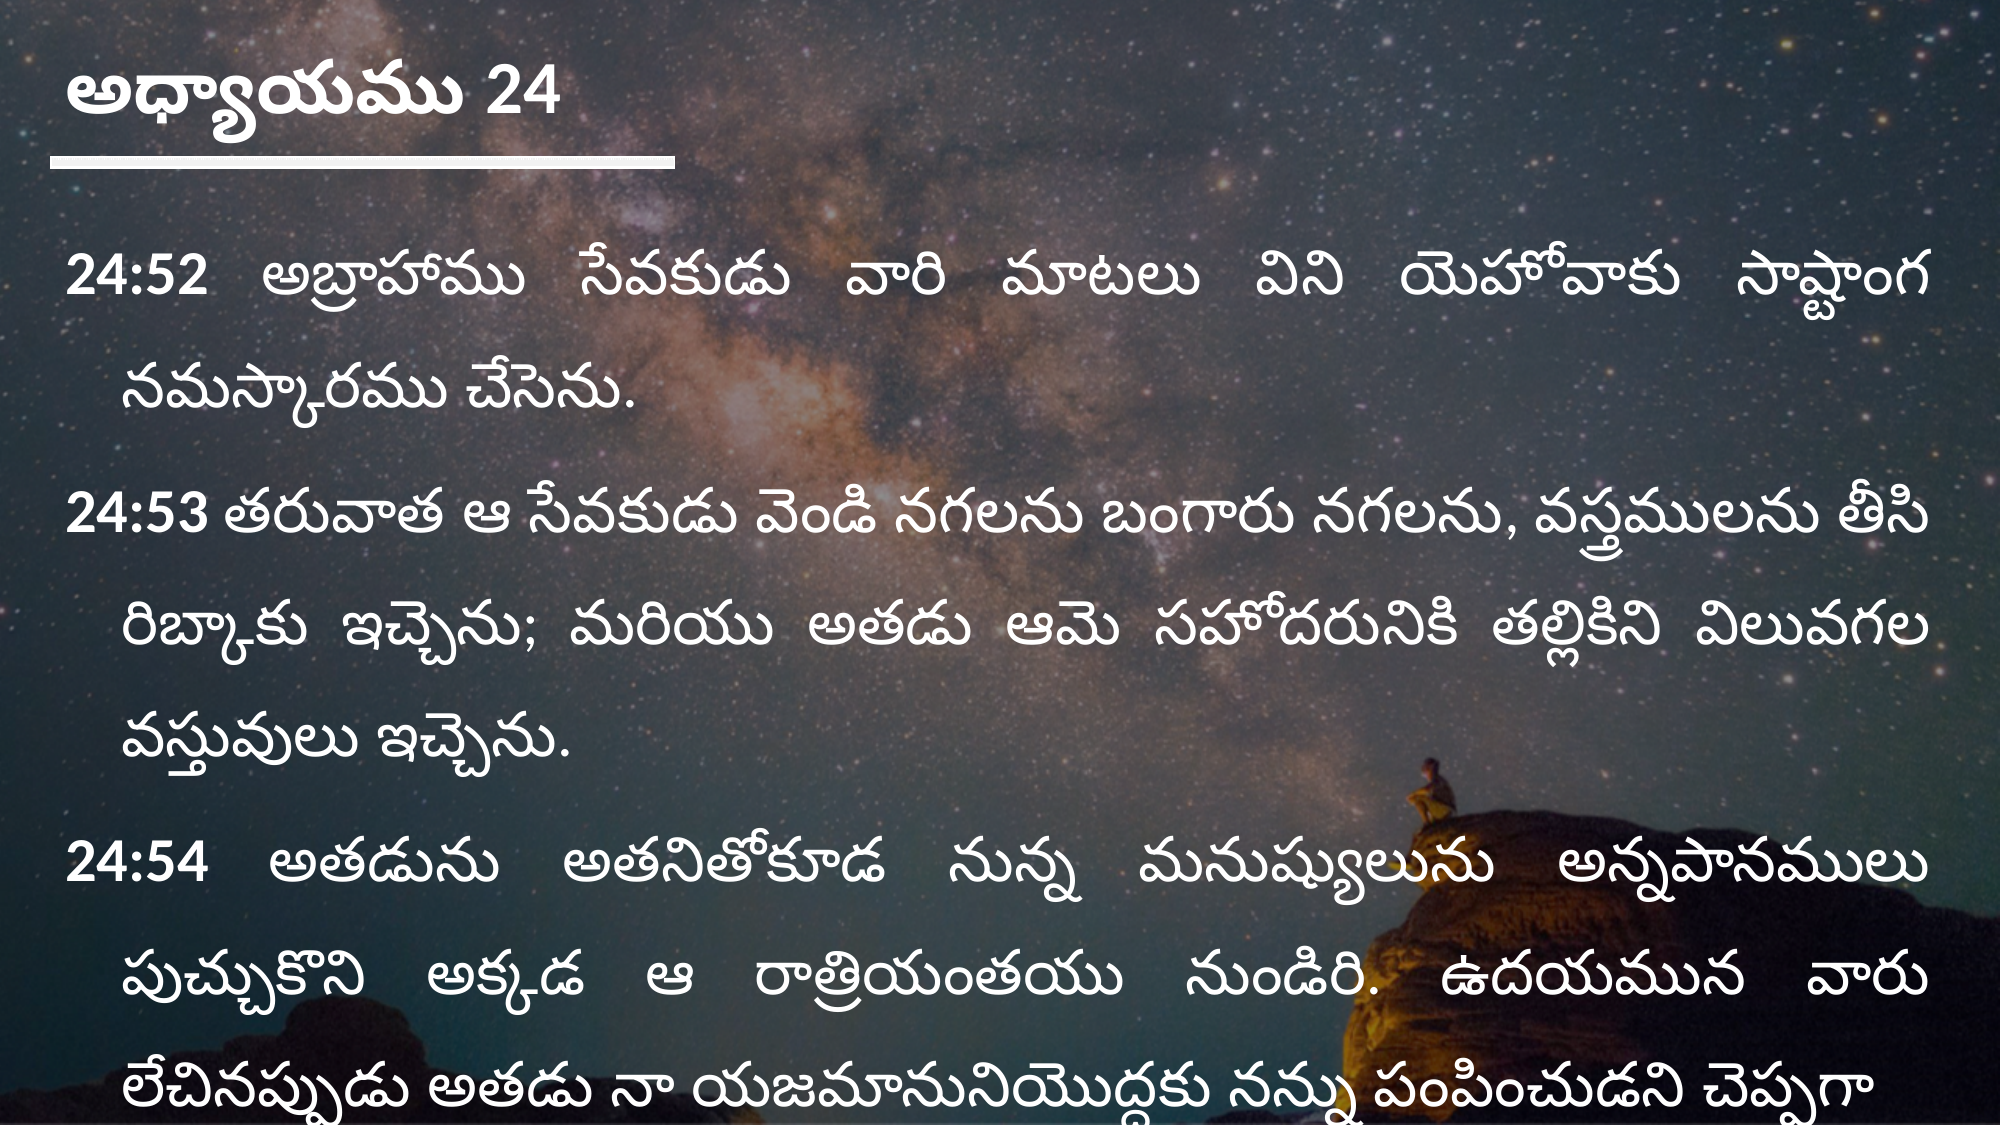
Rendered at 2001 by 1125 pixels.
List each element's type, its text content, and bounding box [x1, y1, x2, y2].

list 24:52 అబ్రాహాము సేవకుడు వారి మాటలు విని యెహోవాకు సాష్టాంగ నమస్కారము చేసెను. 24:53 తరువాత ఆ సేవకుడు వెండి నగలను బంగారు నగలను, వస్త్రములను తీసి రిబ్కాకు ఇచ్చెను; మరియు అతడు ఆమె సహోదరునికి తల్లికిని విలువగల వస్తువులు ఇచ్చెను. 24:54 అతడును అతనితోకూడ నున్న మనుష్యులును అన్నపానములు పుచ్చుకొని అక్కడ ఆ రాత్రియంతయు నుండిరి. ఉదయమున వారు లేచినప్పుడు అతడు నా యజమానునియొద్దకు నన్ను పంపించుడని చెప్పగా [50, 187, 1946, 1063]
picture [0, 0, 2000, 1125]
title అధ్యాయము 24 [50, 0, 1925, 167]
